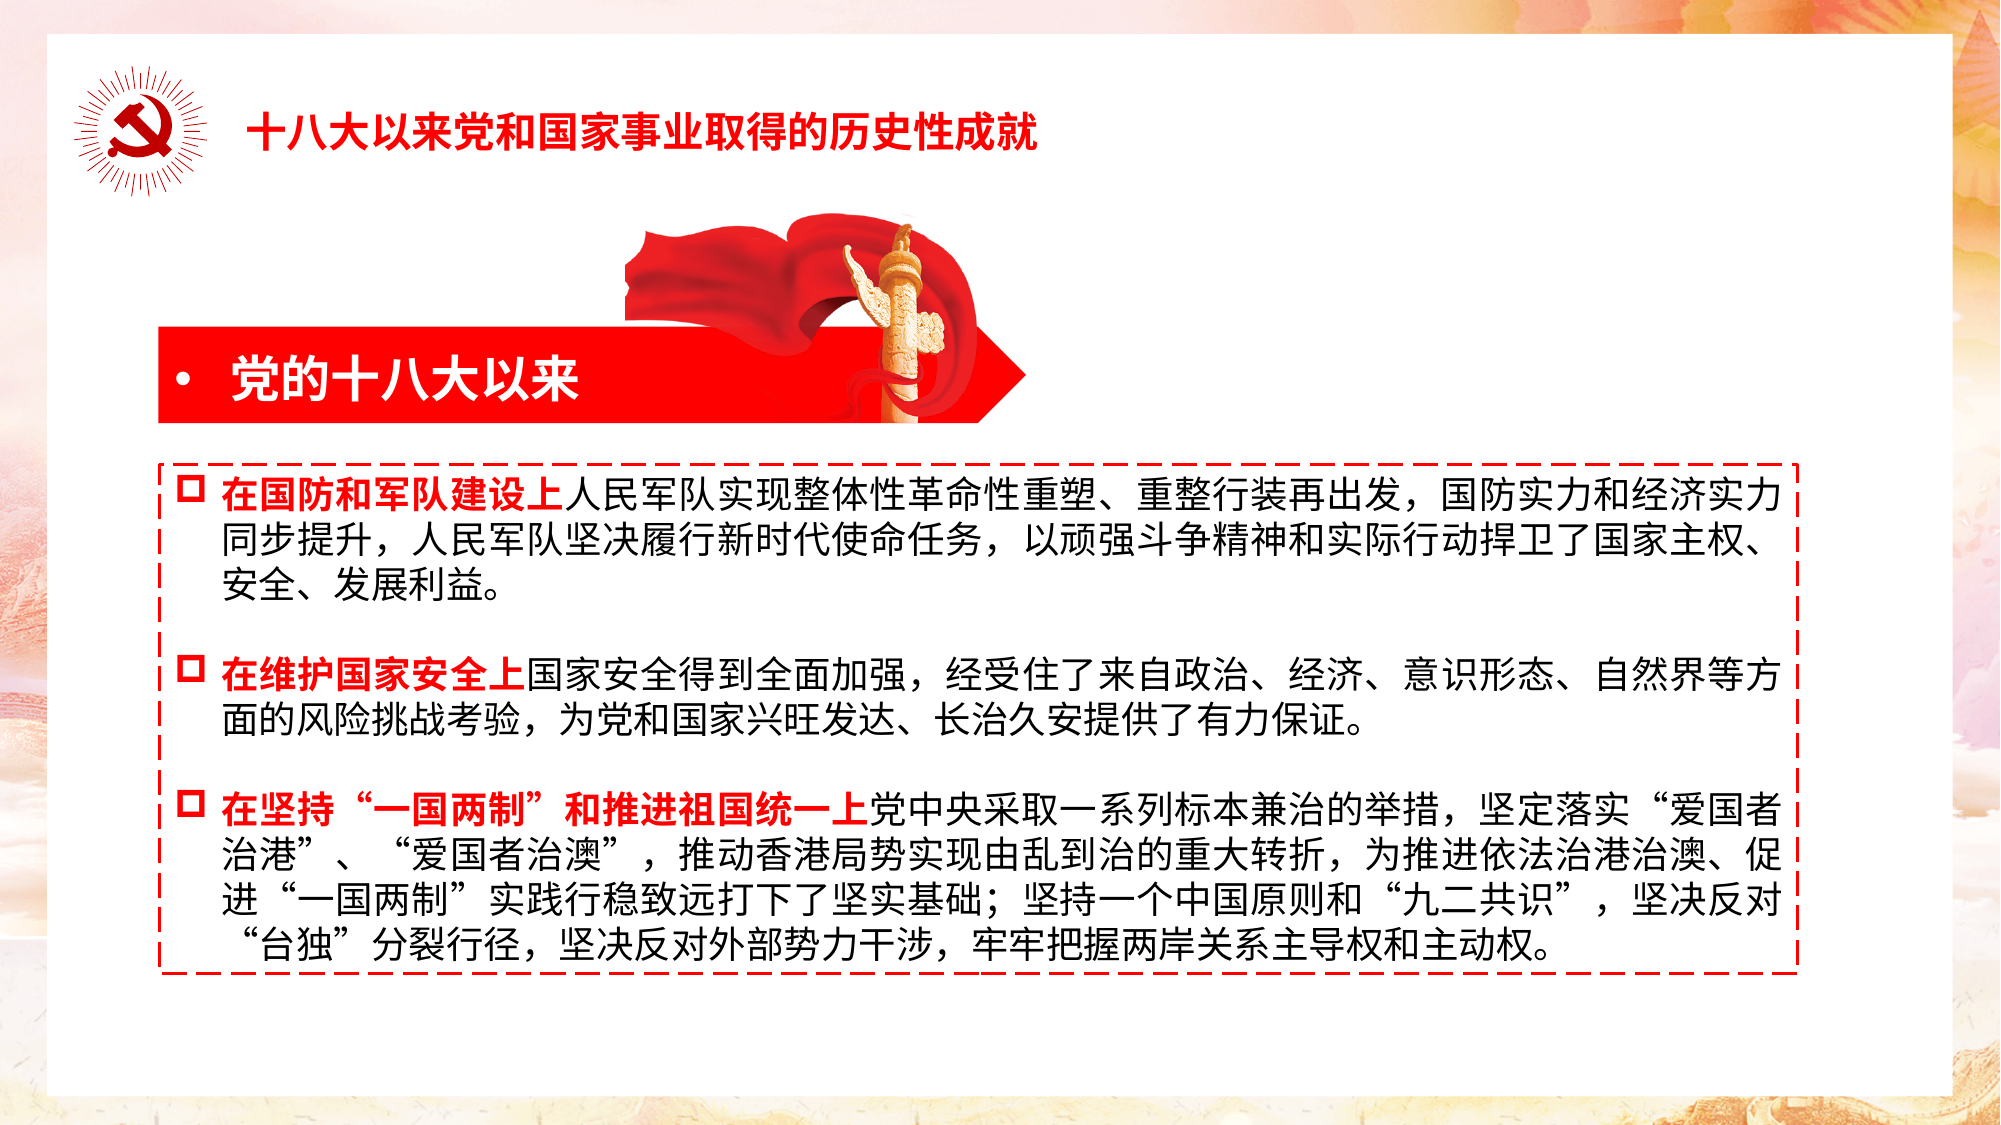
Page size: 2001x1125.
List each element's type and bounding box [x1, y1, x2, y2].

text_box [159, 213, 1025, 423]
text_box [0, 0, 2000, 1125]
text_box [74, 66, 207, 197]
